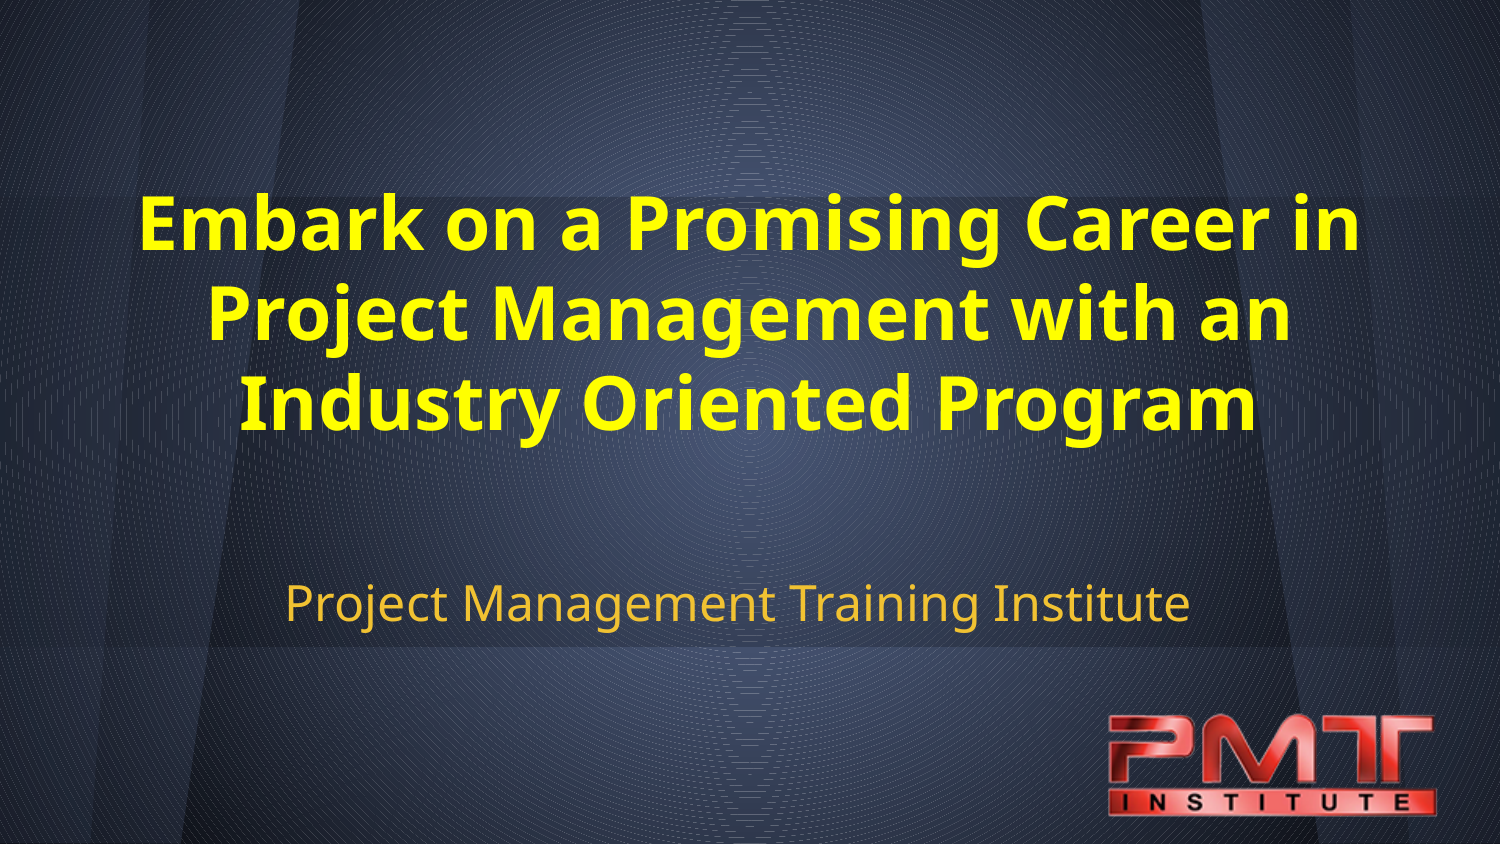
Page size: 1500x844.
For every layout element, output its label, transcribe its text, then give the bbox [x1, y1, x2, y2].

subtitle Project Management Training Institute [94, 556, 1370, 665]
title Embark on a Promising Career in Project Management with an Industry Oriented Program [112, 257, 1388, 461]
picture [1061, 681, 1485, 837]
